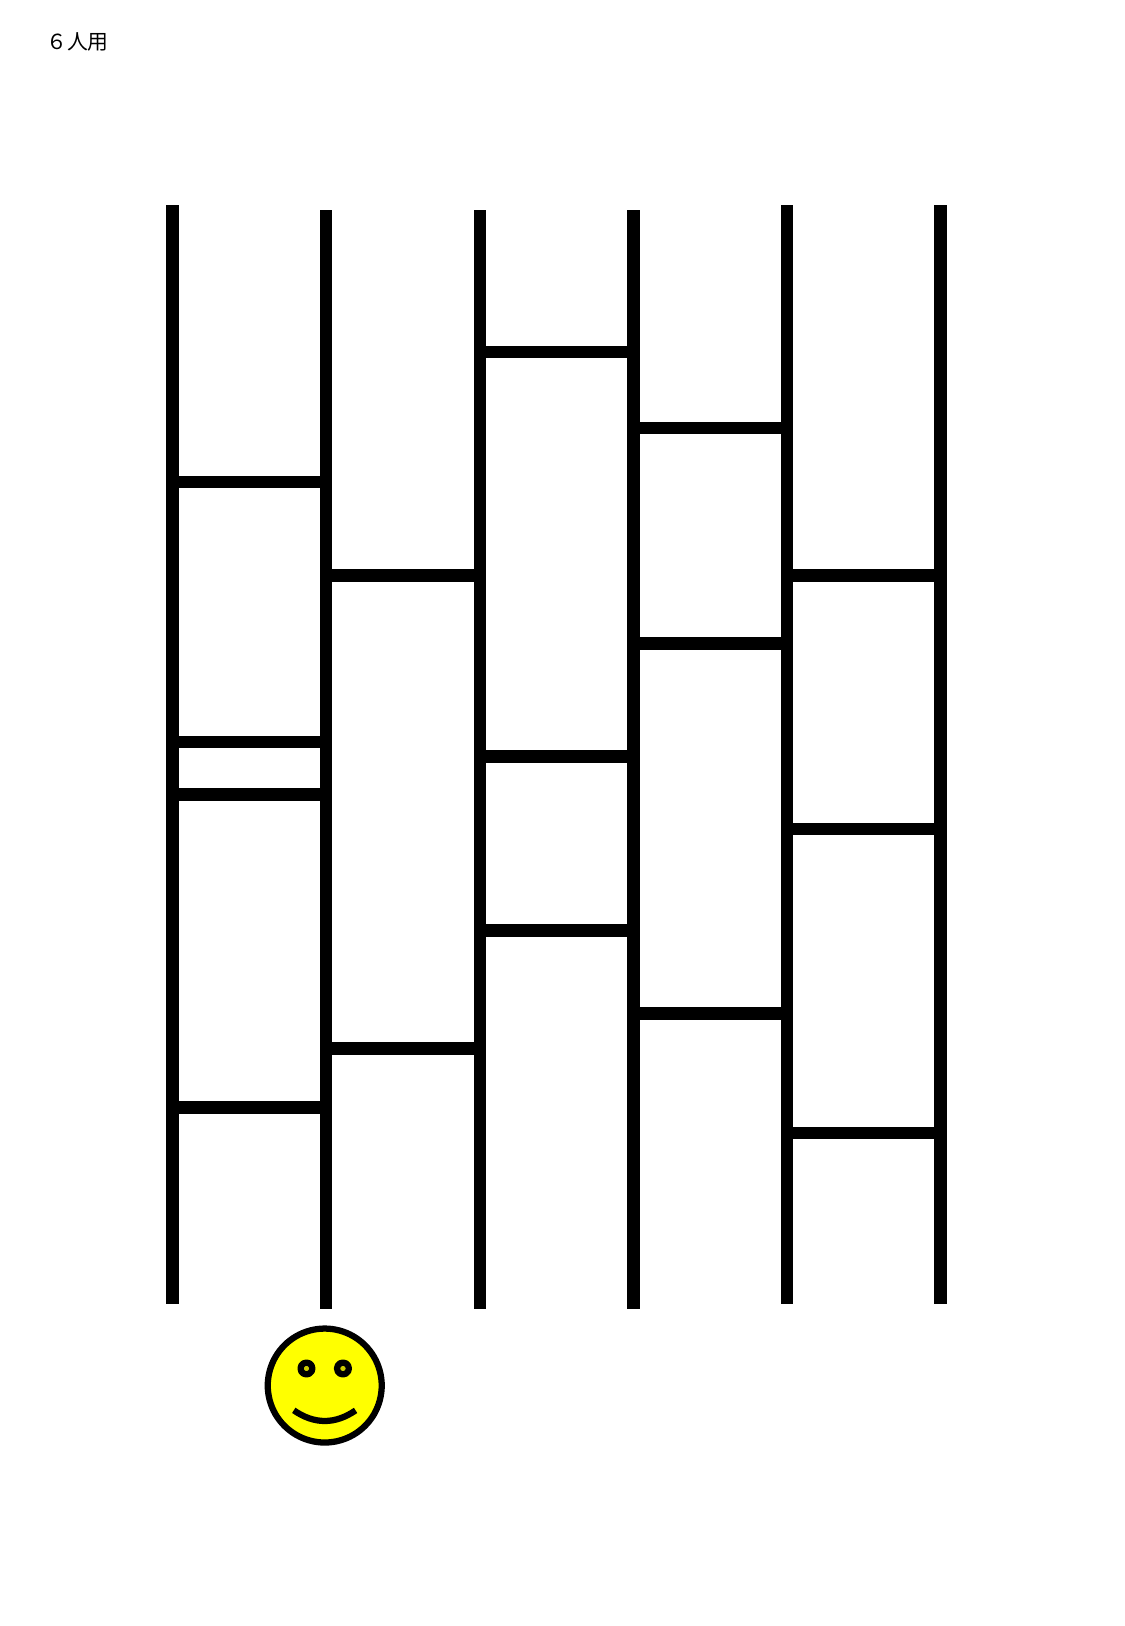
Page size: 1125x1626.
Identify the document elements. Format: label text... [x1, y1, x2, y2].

text_box [265, 1326, 384, 1445]
text_box ６人用 [31, 21, 124, 61]
